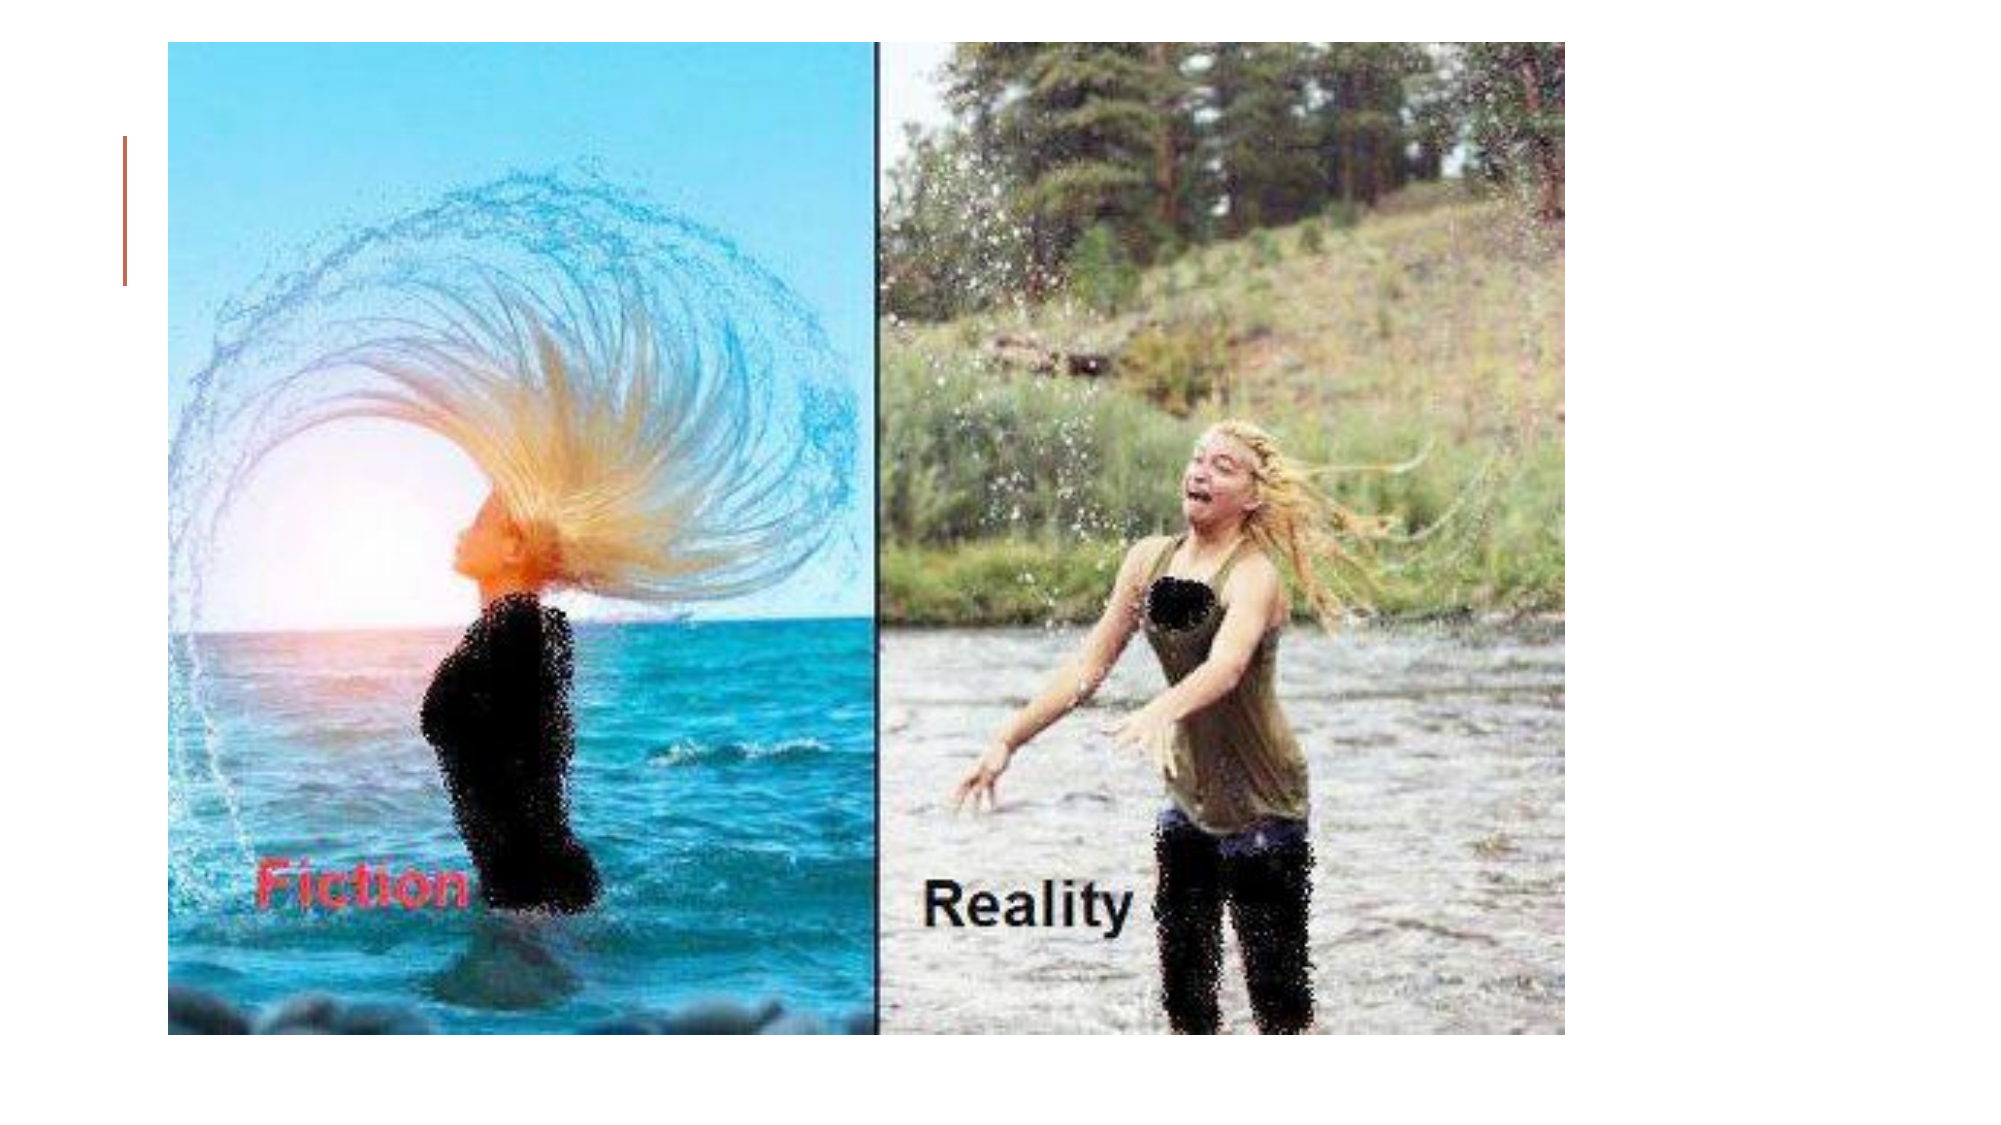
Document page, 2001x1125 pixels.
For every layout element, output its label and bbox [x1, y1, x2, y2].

list [167, 42, 1565, 1035]
